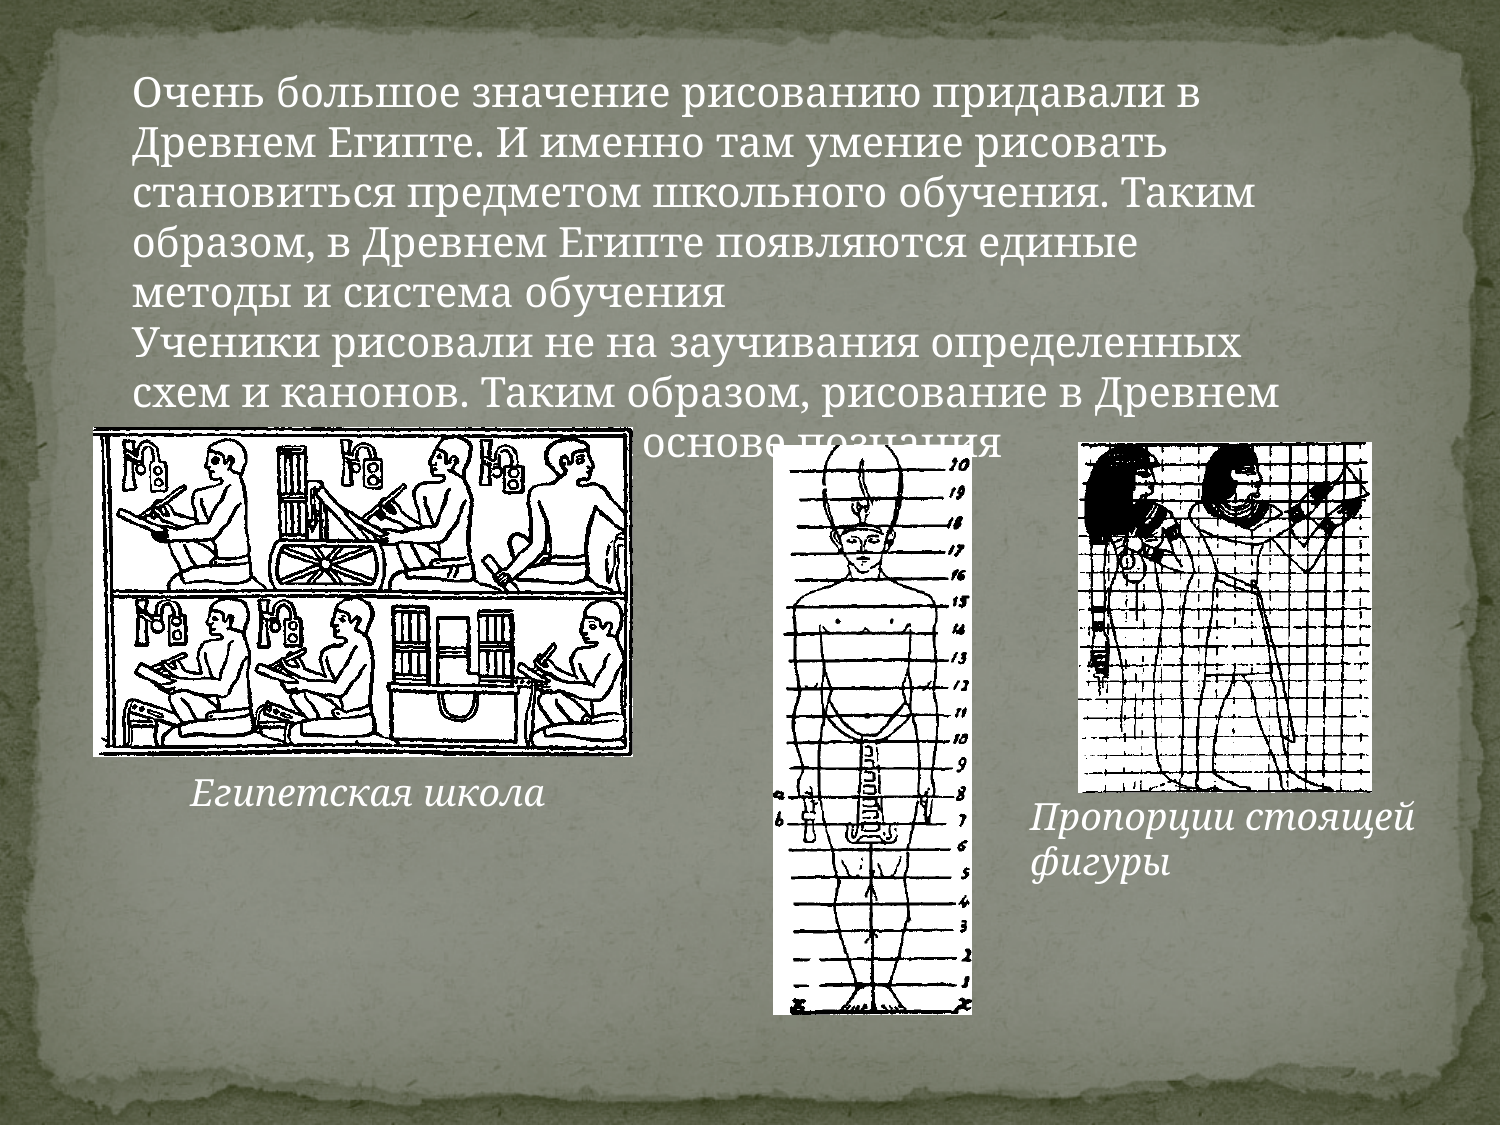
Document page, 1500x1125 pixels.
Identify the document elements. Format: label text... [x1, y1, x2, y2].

text_box Египетская школа [175, 761, 763, 822]
picture [1078, 442, 1372, 791]
text_box Пропорции стоящей фигуры [1015, 785, 1442, 890]
picture [93, 427, 633, 757]
picture [773, 445, 972, 1015]
text_box Очень большое значение рисованию придавали в Древнем Египте. И именно там умение рисовать становиться предметом школьного обучения. Таким образом, в Древнем Египте появляются единые методы и система обучения Ученики рисовали не на заучивания определенных схем и канонов. Таким образом, рисование в Древнем Египте строилось не на основе познания окружающего мира [117, 58, 1301, 574]
